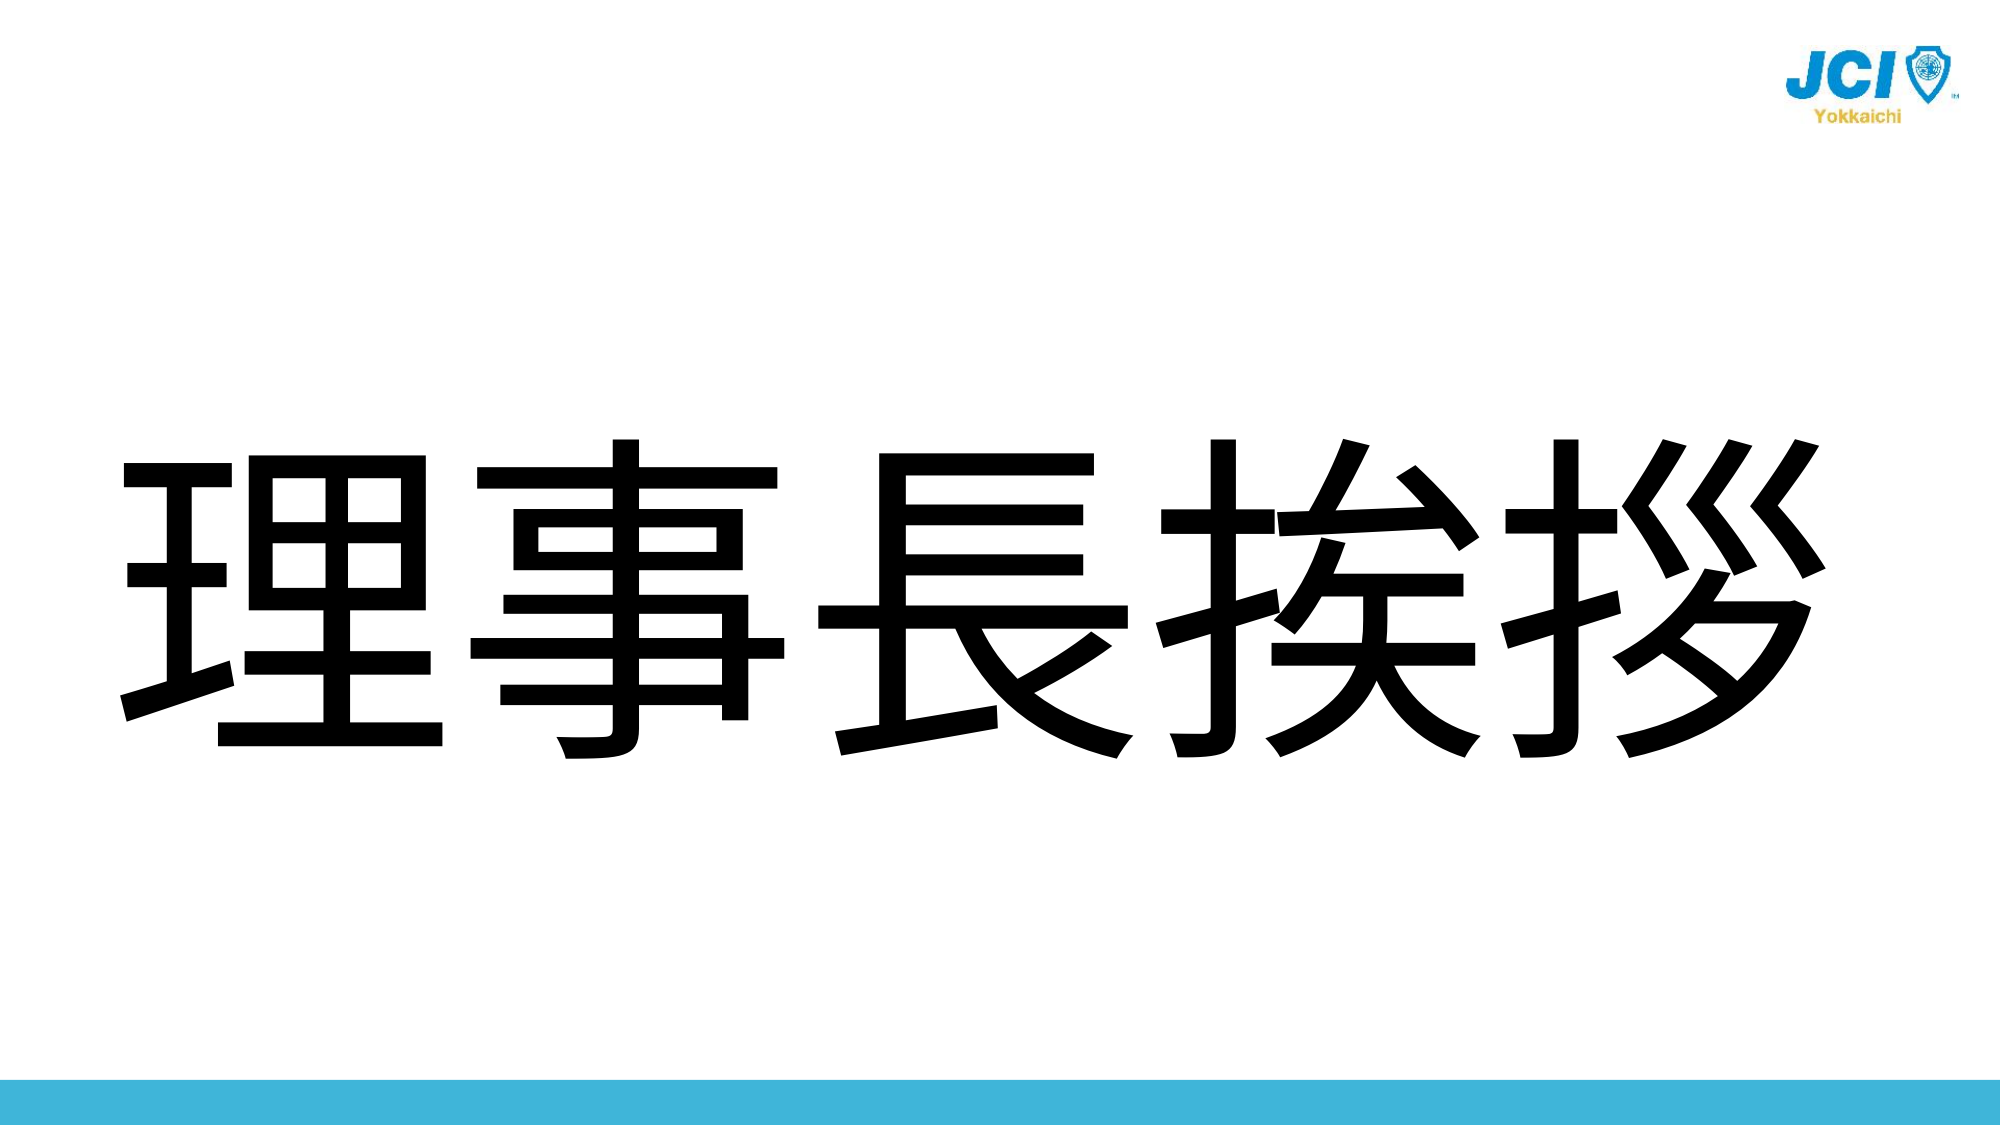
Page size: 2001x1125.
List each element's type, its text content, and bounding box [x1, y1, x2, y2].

picture [1906, 45, 1961, 124]
text_box 理事長挨拶 [93, 32, 1906, 1125]
